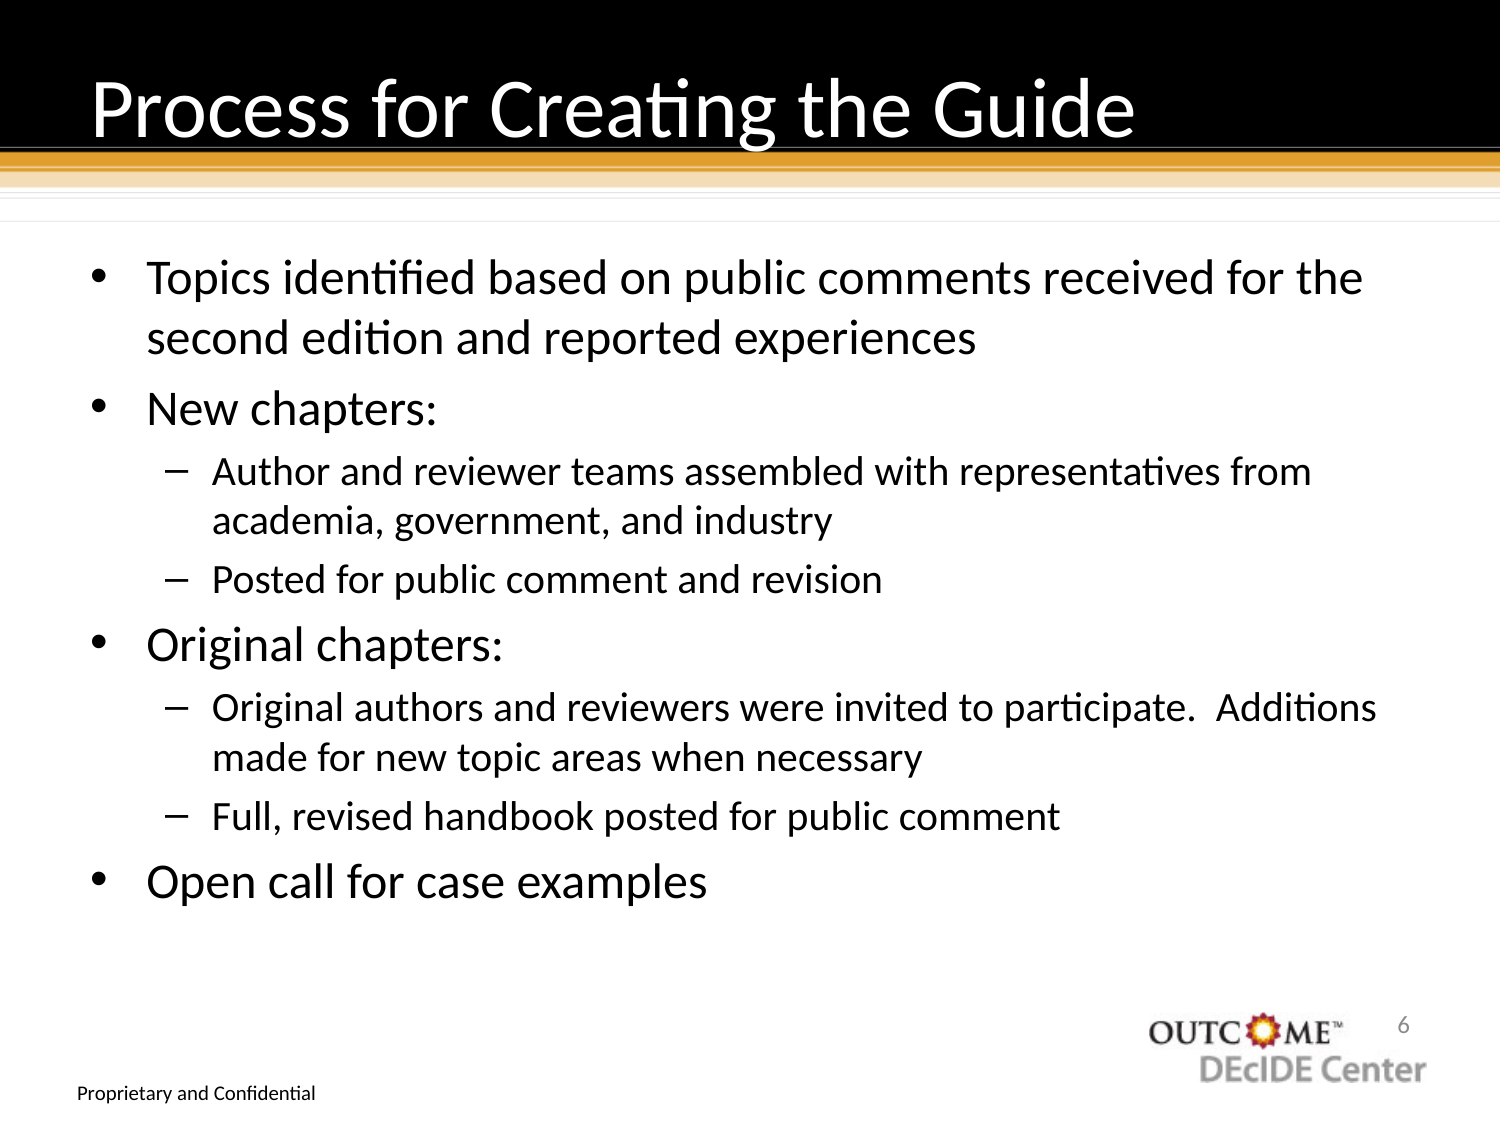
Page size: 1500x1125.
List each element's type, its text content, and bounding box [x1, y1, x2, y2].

picture [1149, 1012, 1427, 1083]
list Topics identified based on public comments received for the second edition and reported experiences New chapters: Author and reviewer teams assembled with representatives from academia, government, and industry Posted for public comment and revision Original chapters: Original authors and reviewers were invited to participate. Additions made for new topic areas when necessary Full, revised handbook posted for public comment Open call for case examples [75, 237, 1425, 1063]
picture [0, 0, 1500, 223]
title Process for Creating the Guide [75, 45, 1425, 163]
slide_number 5 [1074, 999, 1425, 1048]
